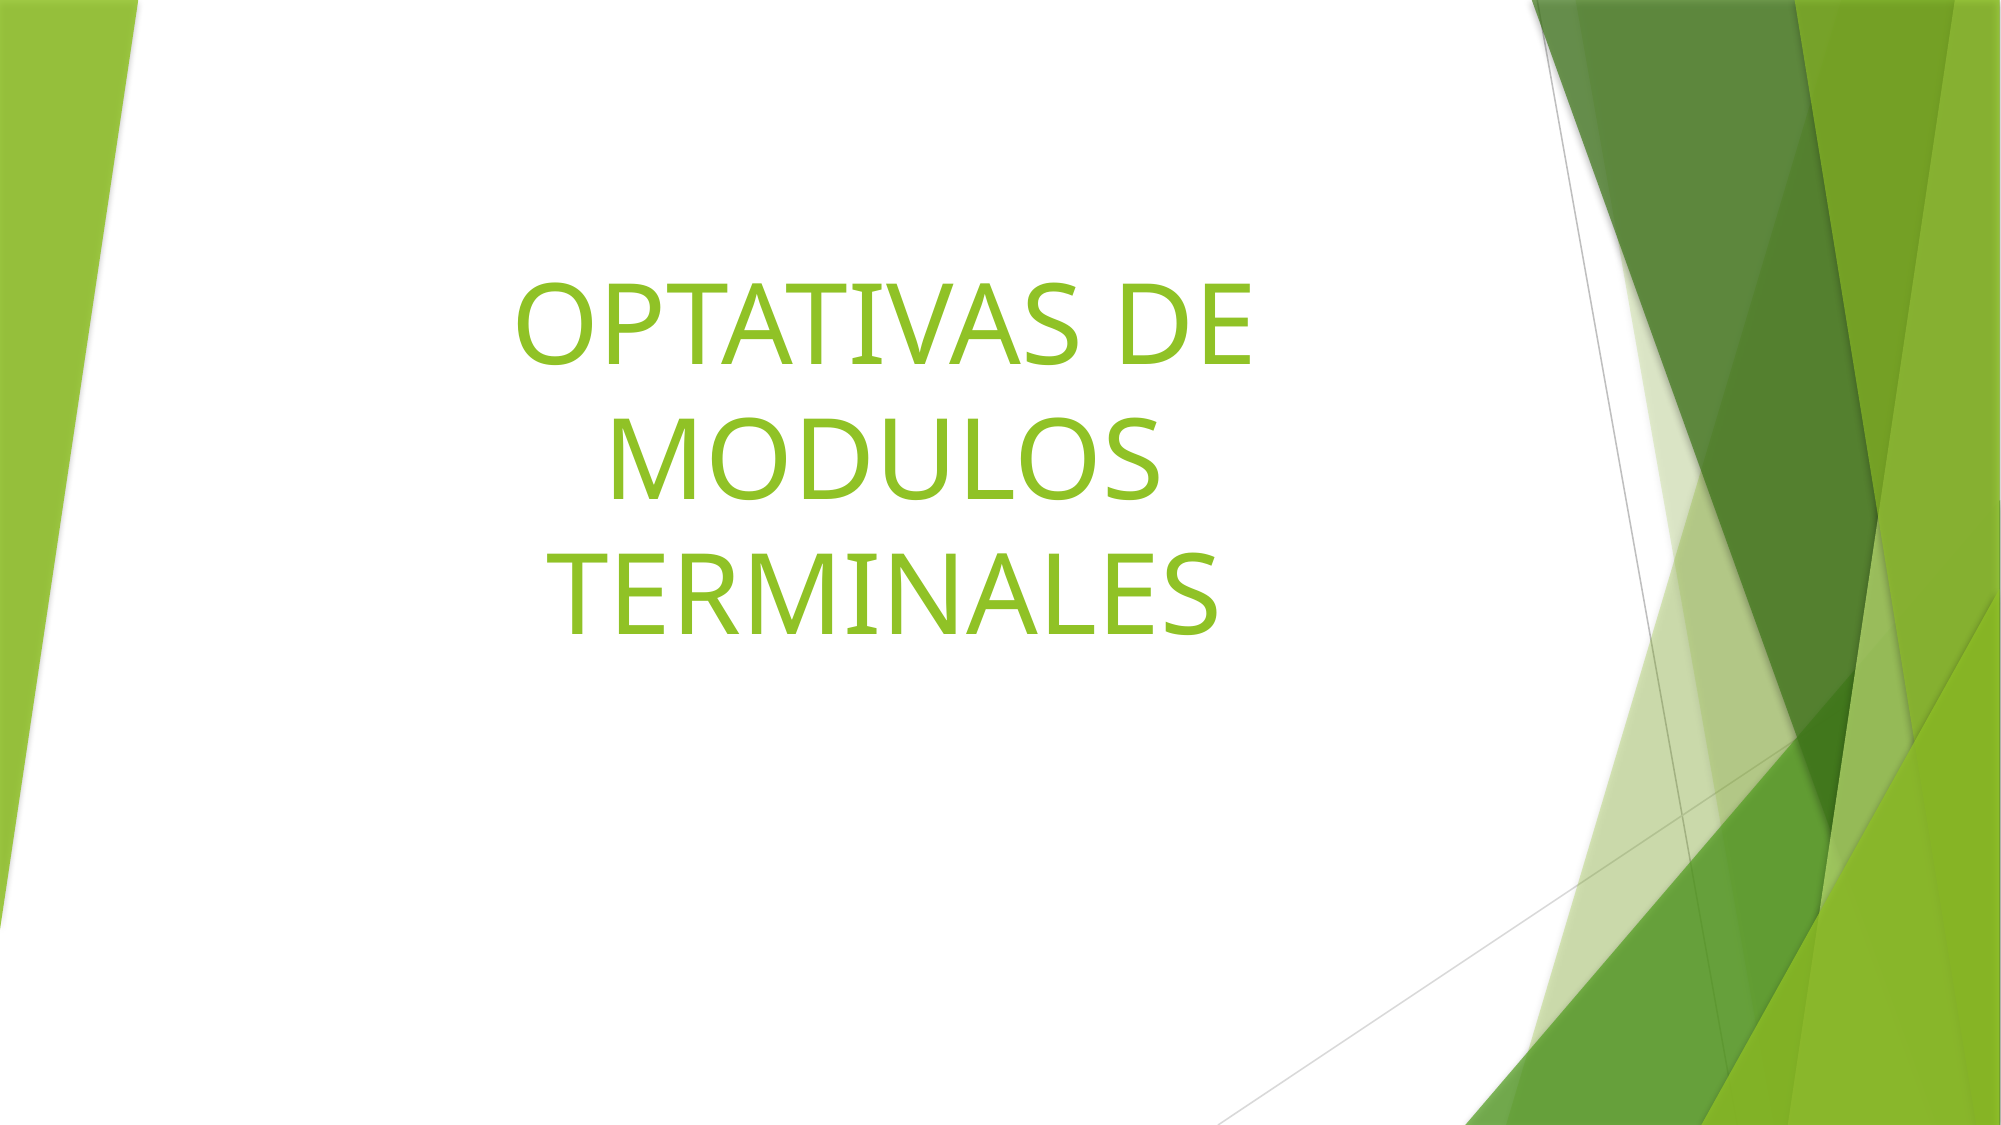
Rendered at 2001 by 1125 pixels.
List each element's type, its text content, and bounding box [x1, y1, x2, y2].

title OPTATIVAS DE MODULOS TERMINALES [247, 394, 1522, 665]
